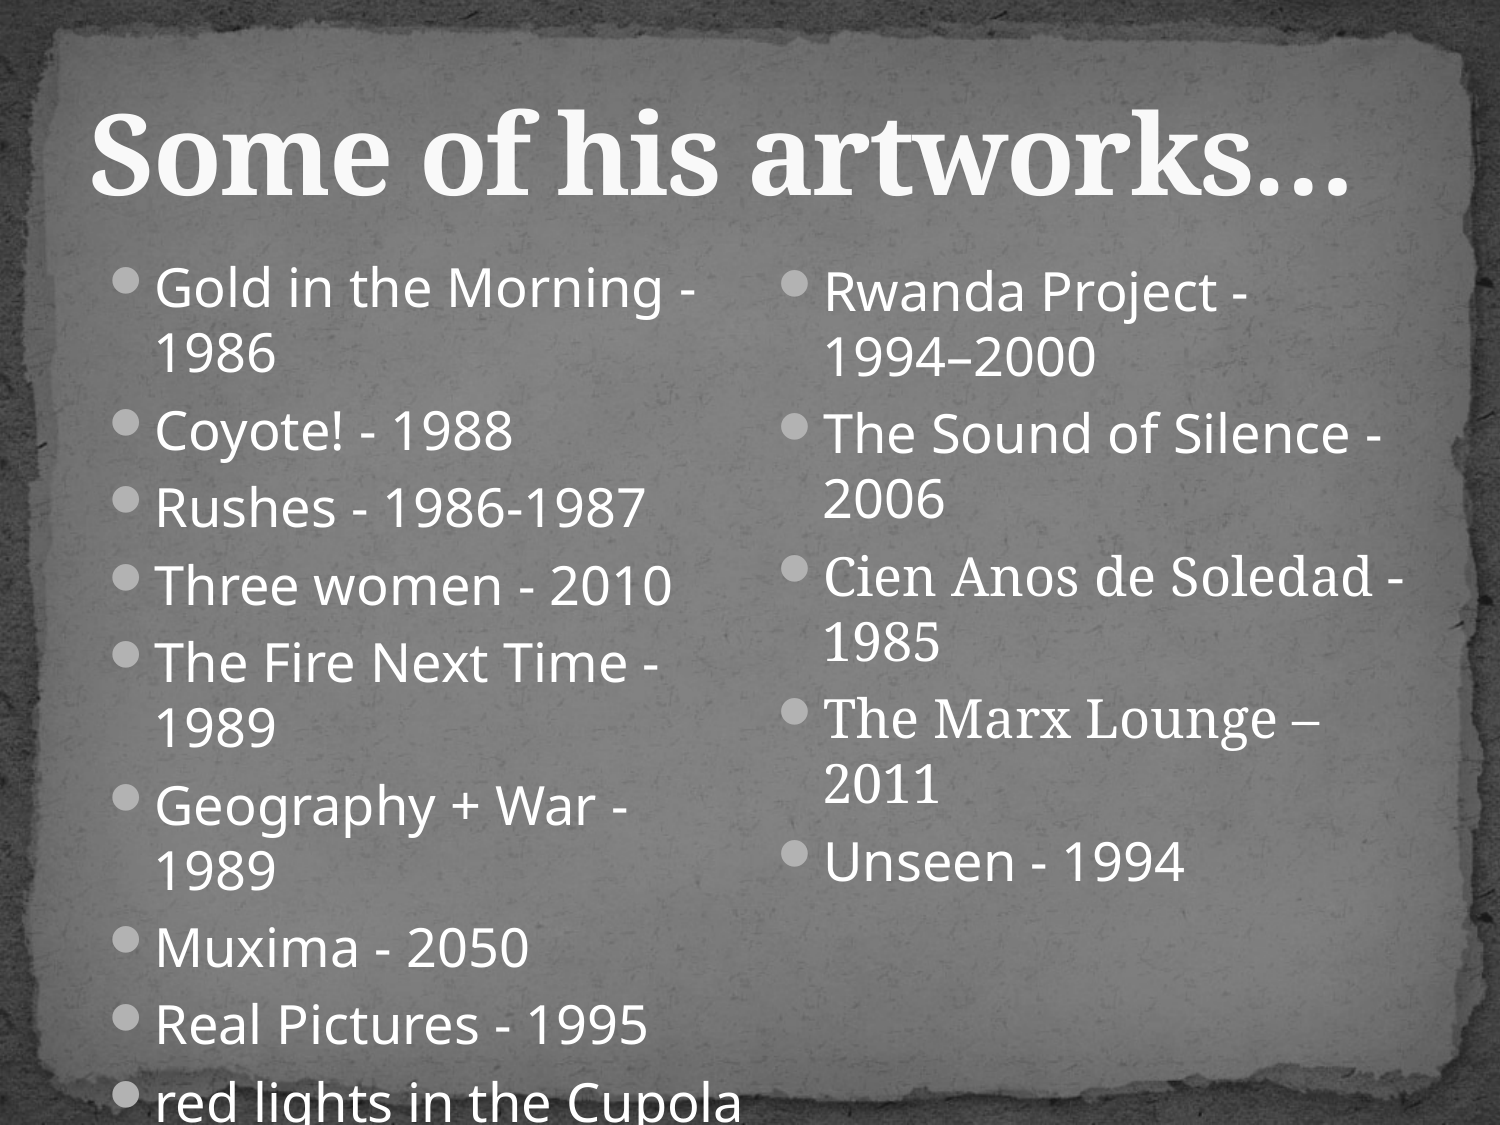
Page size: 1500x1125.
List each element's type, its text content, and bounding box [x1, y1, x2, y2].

list Rwanda Project - 1994–2000 The Sound of Silence - 2006 Cien Anos de Soledad - 1985 The Marx Lounge – 2011 Unseen - 1994 [762, 249, 1429, 1000]
list Gold in the Morning - 1986 Coyote! - 1988 Rushes - 1986-1987 Three women - 2010 The Fire Next Time - 1989 Geography + War - 1989 Muxima - 2050 Real Pictures - 1995 red lights in the Cupola - 1999 [93, 246, 760, 997]
title Some of his artworks… [74, 24, 1425, 225]
